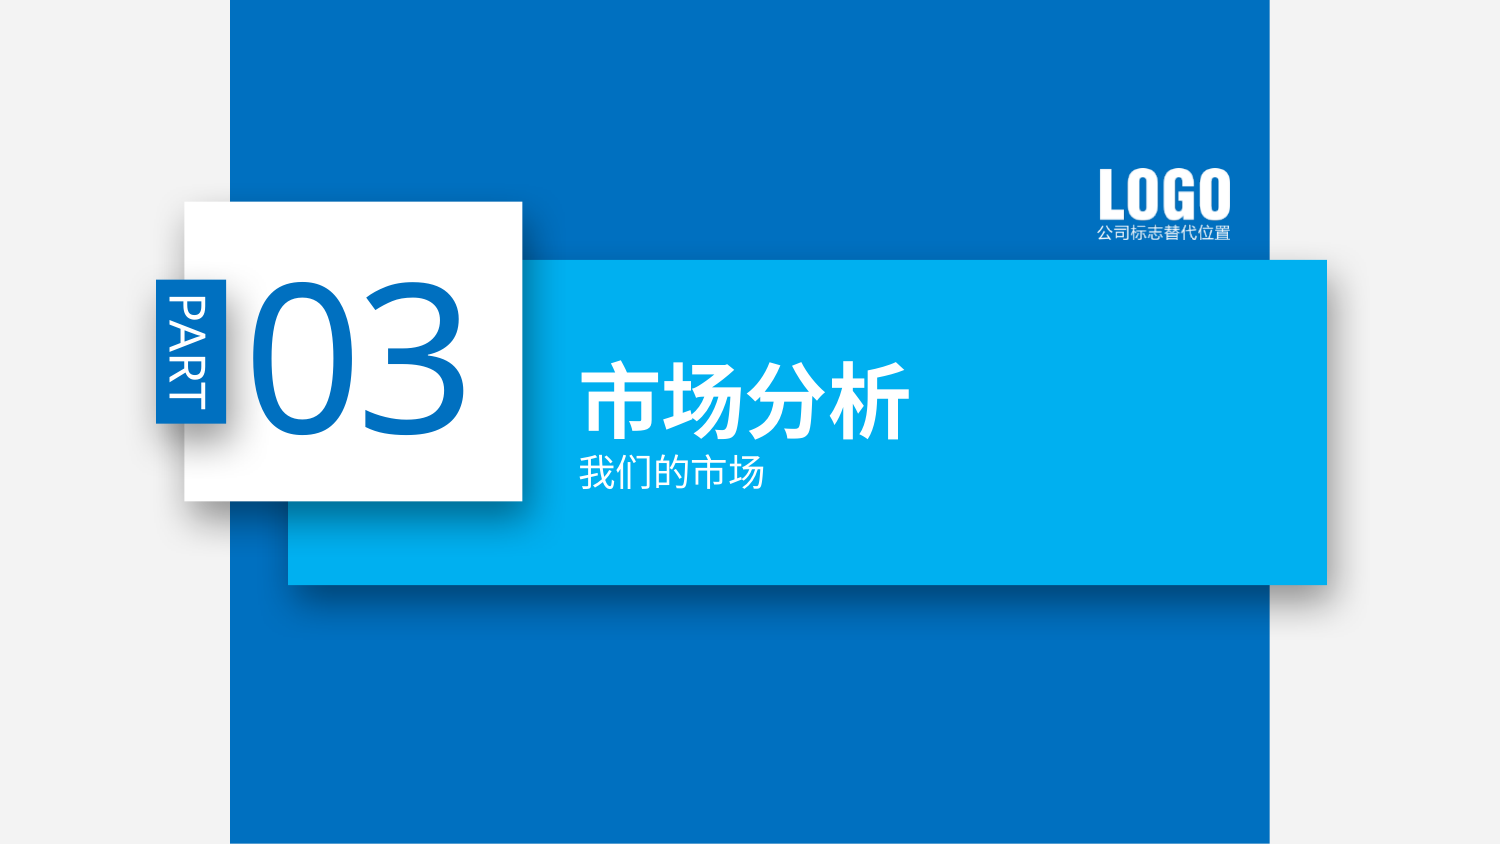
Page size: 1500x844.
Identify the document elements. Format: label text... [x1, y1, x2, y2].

text_box [287, 259, 1328, 586]
text_box 市场分析 我们的市场 [566, 343, 923, 500]
text_box 03 [232, 219, 487, 481]
text_box [183, 201, 523, 503]
text_box [229, 0, 1271, 251]
picture [1097, 168, 1230, 241]
text_box PART [154, 280, 226, 423]
text_box [229, 547, 1271, 844]
